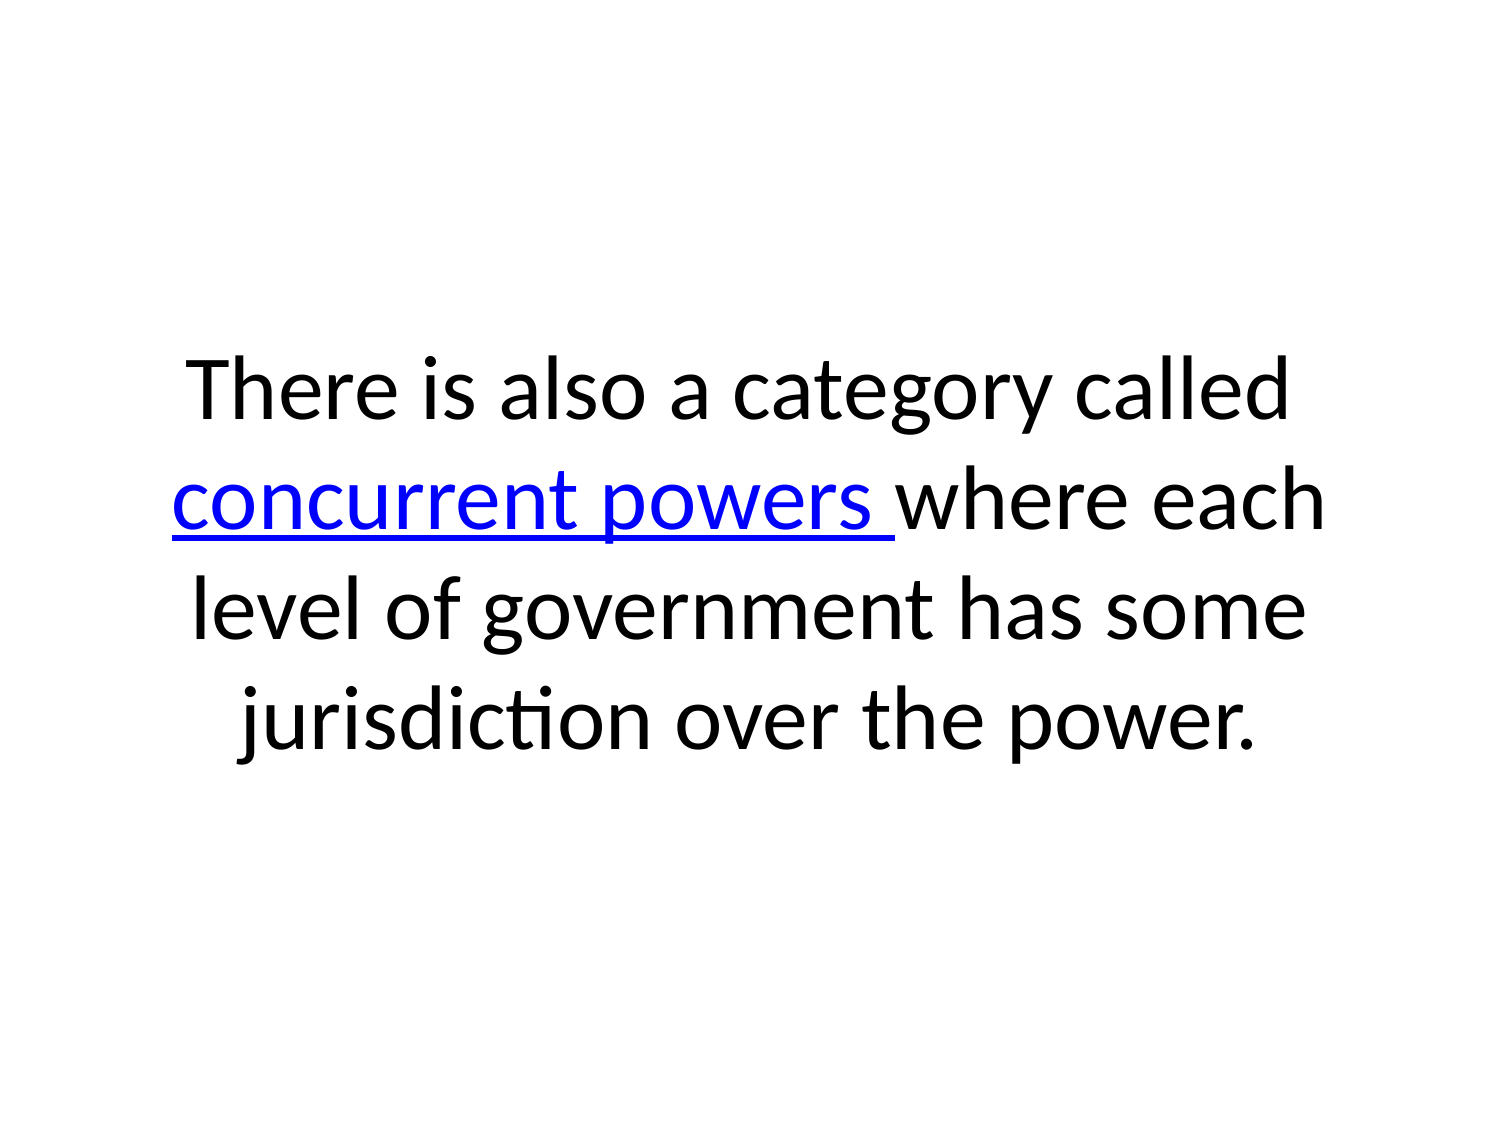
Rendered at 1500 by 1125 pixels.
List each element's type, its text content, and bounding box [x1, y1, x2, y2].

title There is also a category called concurrent powers where each level of government has some jurisdiction over the power. [74, 44, 1426, 1051]
